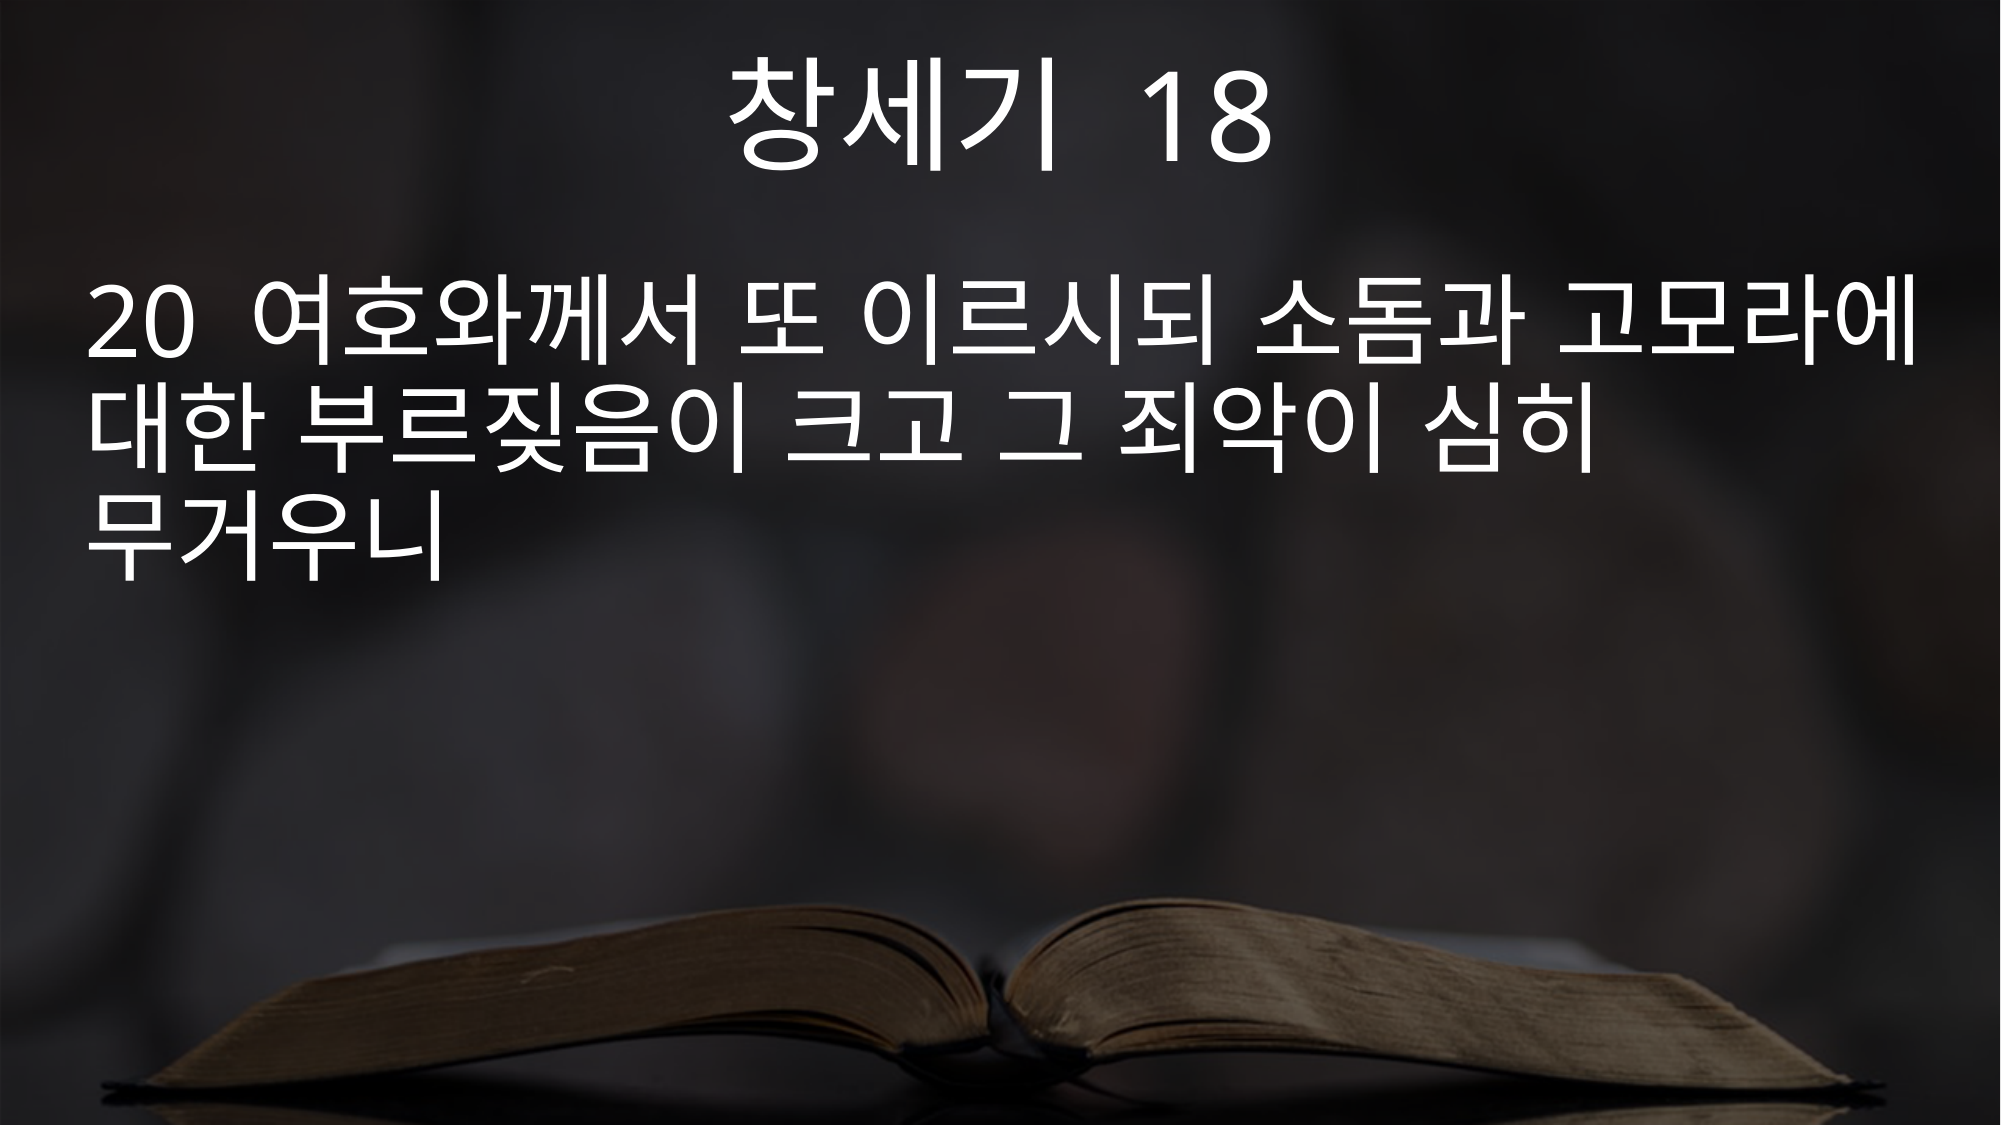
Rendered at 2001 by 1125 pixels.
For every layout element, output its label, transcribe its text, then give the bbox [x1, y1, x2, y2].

list 20 여호와께서 또 이르시되 소돔과 고모라에 대한 부르짖음이 크고 그 죄악이 심히 무거우니 [69, 263, 1953, 423]
picture [0, 0, 2001, 1125]
footer 창세기 18 [0, 32, 2000, 192]
